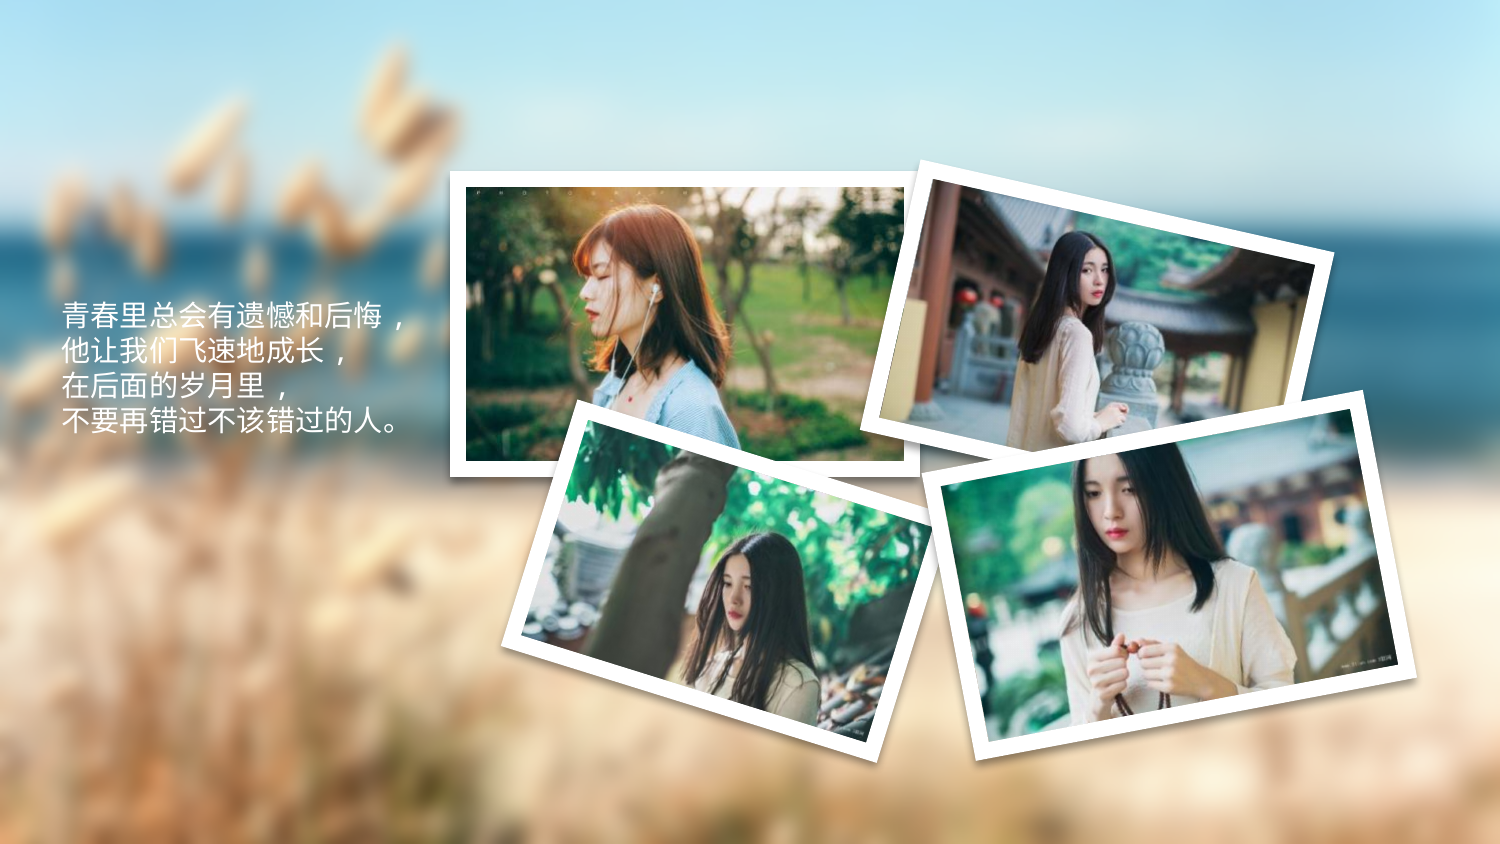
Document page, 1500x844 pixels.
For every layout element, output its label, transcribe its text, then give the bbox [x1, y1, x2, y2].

picture [0, 0, 1500, 844]
text_box 青春里总会有遗憾和后悔, 他让我们飞速地成长, 在后面的岁月里, 不要再错过不该错过的人。 [46, 289, 428, 445]
